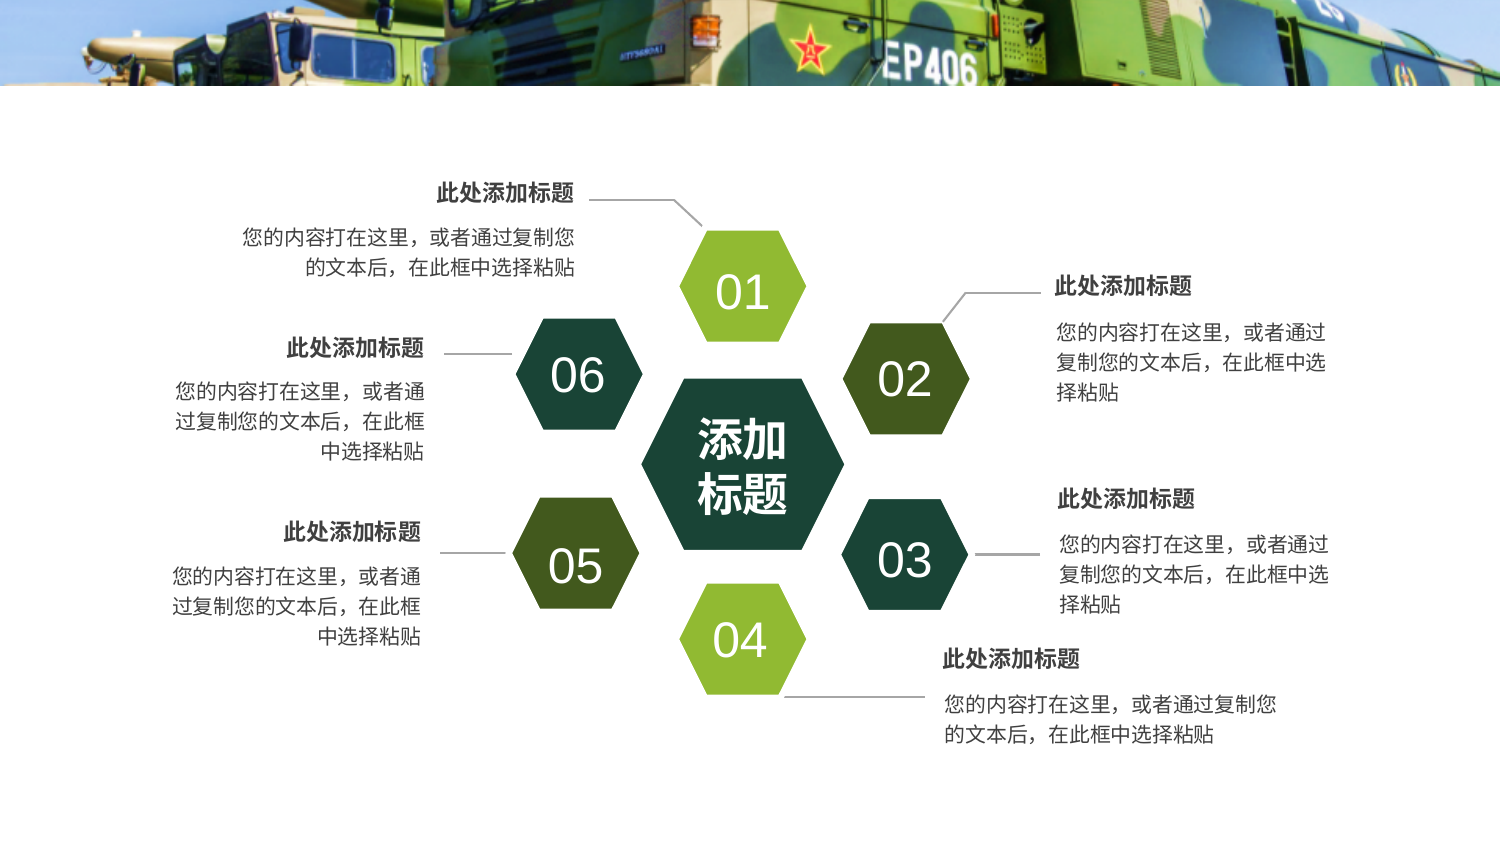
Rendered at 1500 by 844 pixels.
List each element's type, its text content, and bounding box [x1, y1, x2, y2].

text_box 您的内容打在这里，或者通过复制您的文本后，在此框中选择粘贴 [1049, 521, 1348, 622]
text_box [512, 315, 647, 433]
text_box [837, 495, 972, 614]
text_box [839, 320, 974, 438]
text_box 此处添加标题 [425, 173, 585, 212]
text_box 此处添加标题 [1043, 267, 1203, 305]
text_box 您的内容打在这里，或者通过复制您的文本后，在此框中选择粘贴 [151, 553, 432, 654]
text_box 此处添加标题 [276, 328, 435, 366]
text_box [637, 375, 848, 554]
text_box 您的内容打在这里，或者通过复制您的文本后，在此框中选择粘贴 [1046, 309, 1346, 410]
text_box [508, 494, 643, 612]
text_box 此处添加标题 [272, 512, 432, 551]
text_box 此处添加标题 [931, 639, 1091, 677]
text_box 您的内容打在这里，或者通过复制您的文本后，在此框中选择粘贴 [934, 681, 1296, 752]
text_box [675, 580, 810, 698]
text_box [942, 292, 1042, 322]
text_box 您的内容打在这里，或者通过复制您的文本后，在此框中选择粘贴 [154, 369, 435, 470]
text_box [675, 227, 810, 345]
text_box 您的内容打在这里，或者通过复制您的文本后，在此框中选择粘贴 [218, 214, 585, 285]
picture [0, 0, 1500, 86]
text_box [589, 199, 706, 230]
text_box 此处添加标题 [1047, 479, 1207, 517]
